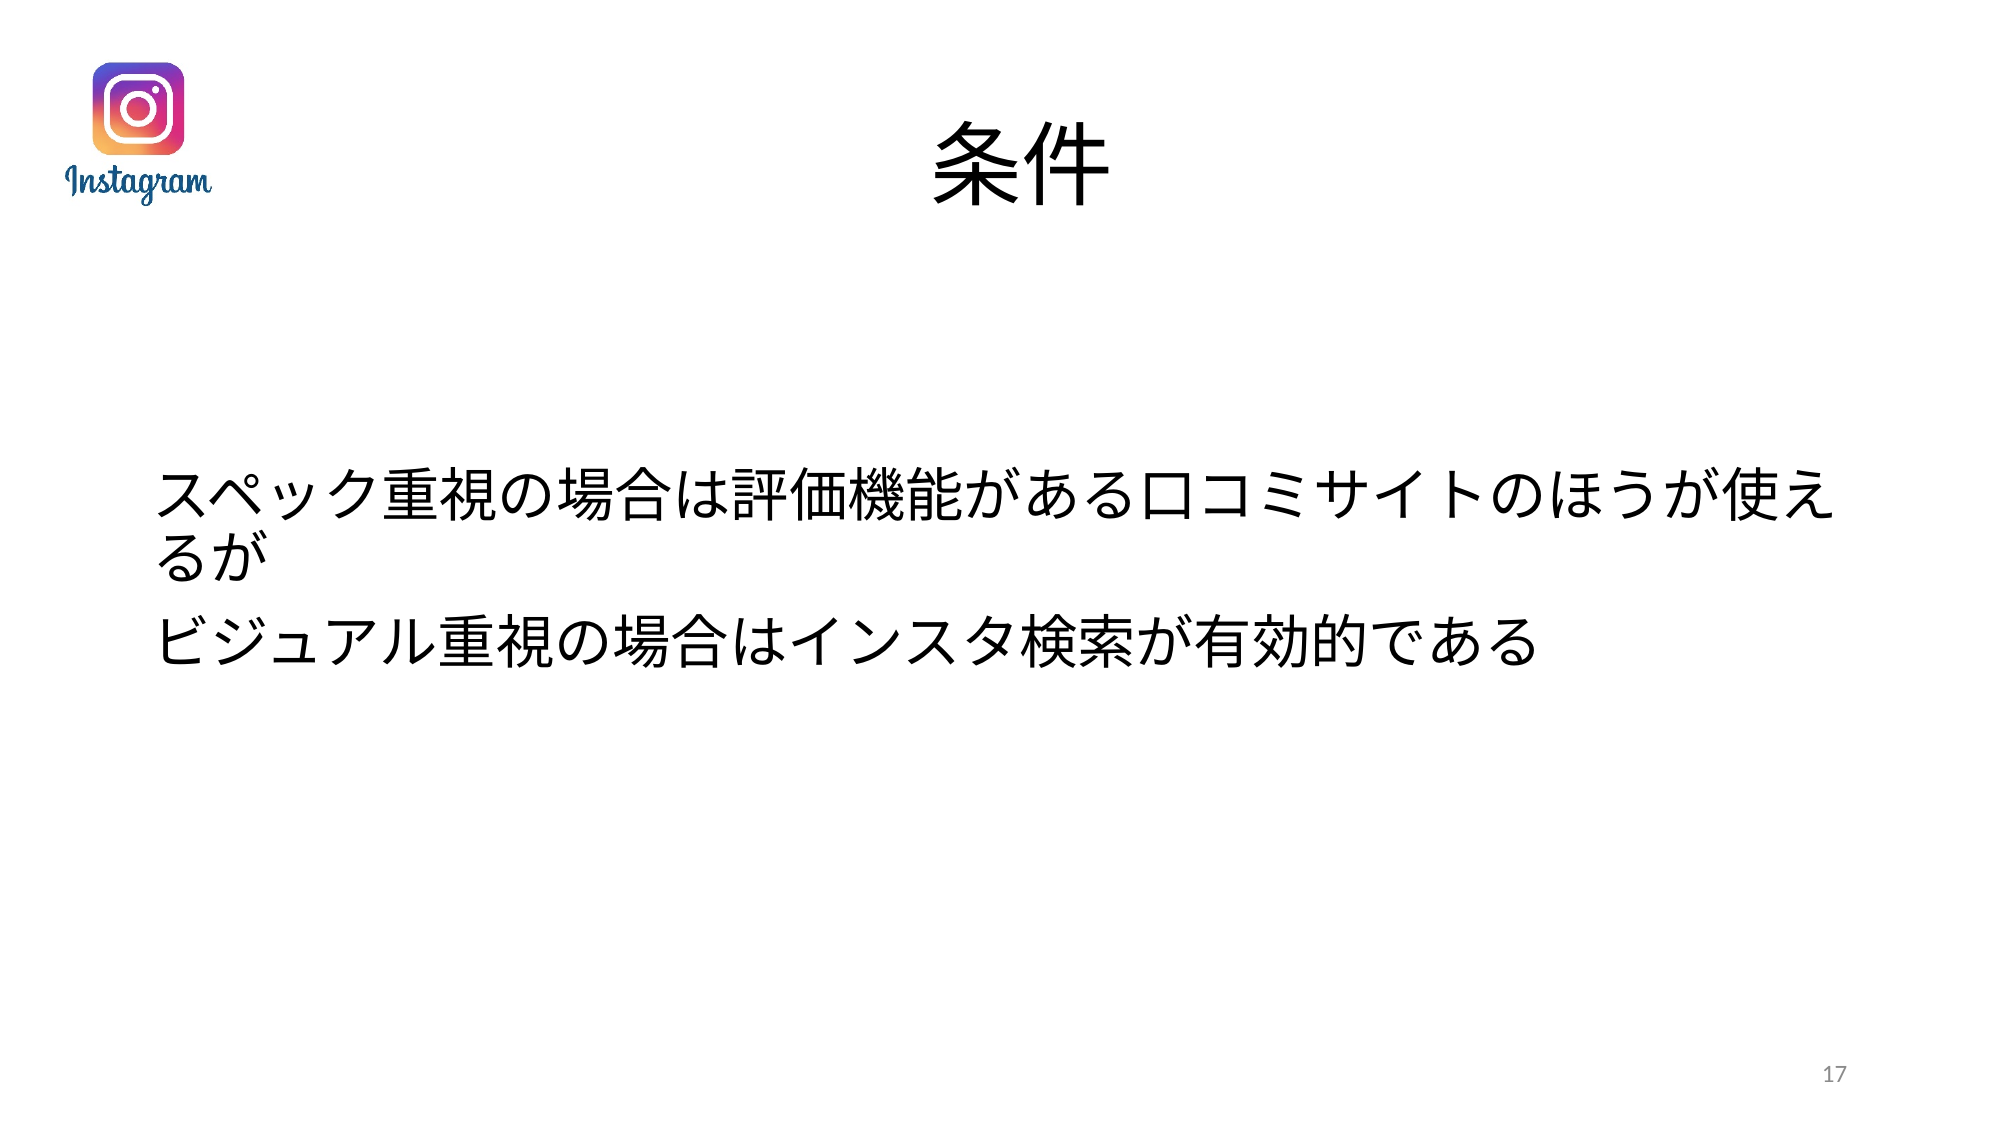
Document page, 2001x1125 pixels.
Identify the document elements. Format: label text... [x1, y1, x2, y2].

slide_number 17 [1412, 1042, 1863, 1103]
picture [61, 59, 214, 208]
title 条件 [914, 59, 1164, 278]
list スペック重視の場合は評価機能がある口コミサイトのほうが使えるが ビジュアル重視の場合はインスタ検索が有効的である [137, 458, 1907, 1125]
